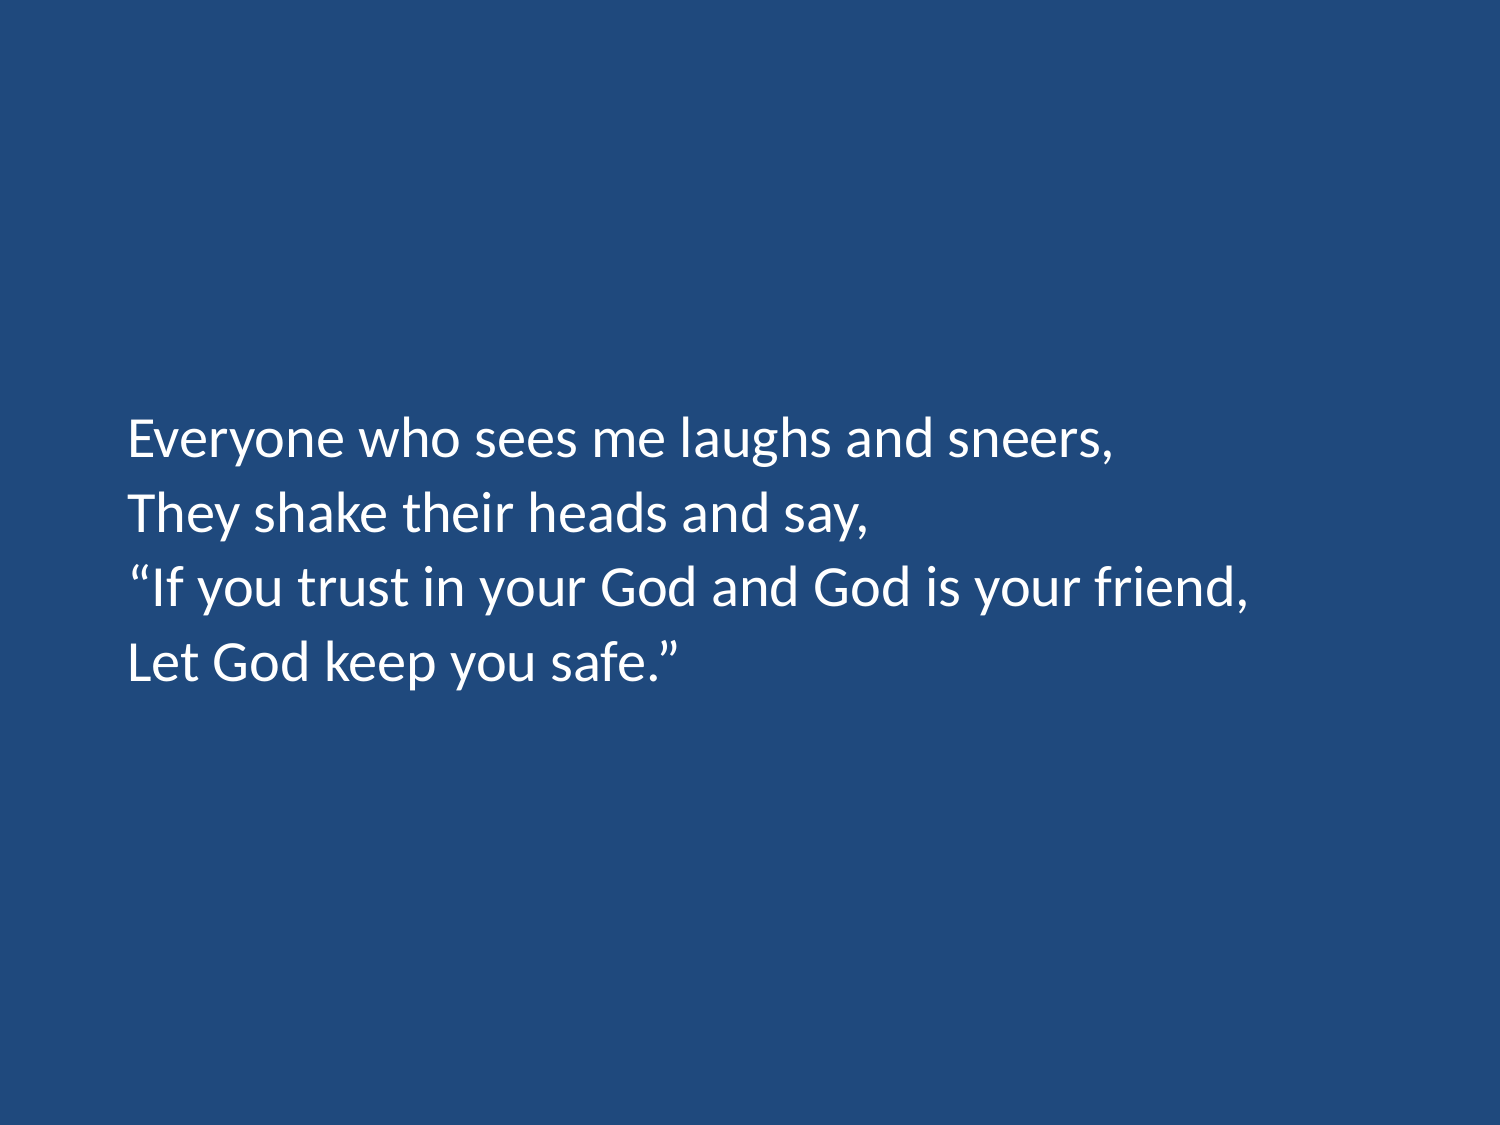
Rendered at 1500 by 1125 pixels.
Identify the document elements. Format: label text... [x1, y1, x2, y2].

list Everyone who sees me laughs and sneers, They shake their heads and say, “If you trust in your God and God is your friend, Let God keep you safe.” [112, 400, 1454, 725]
